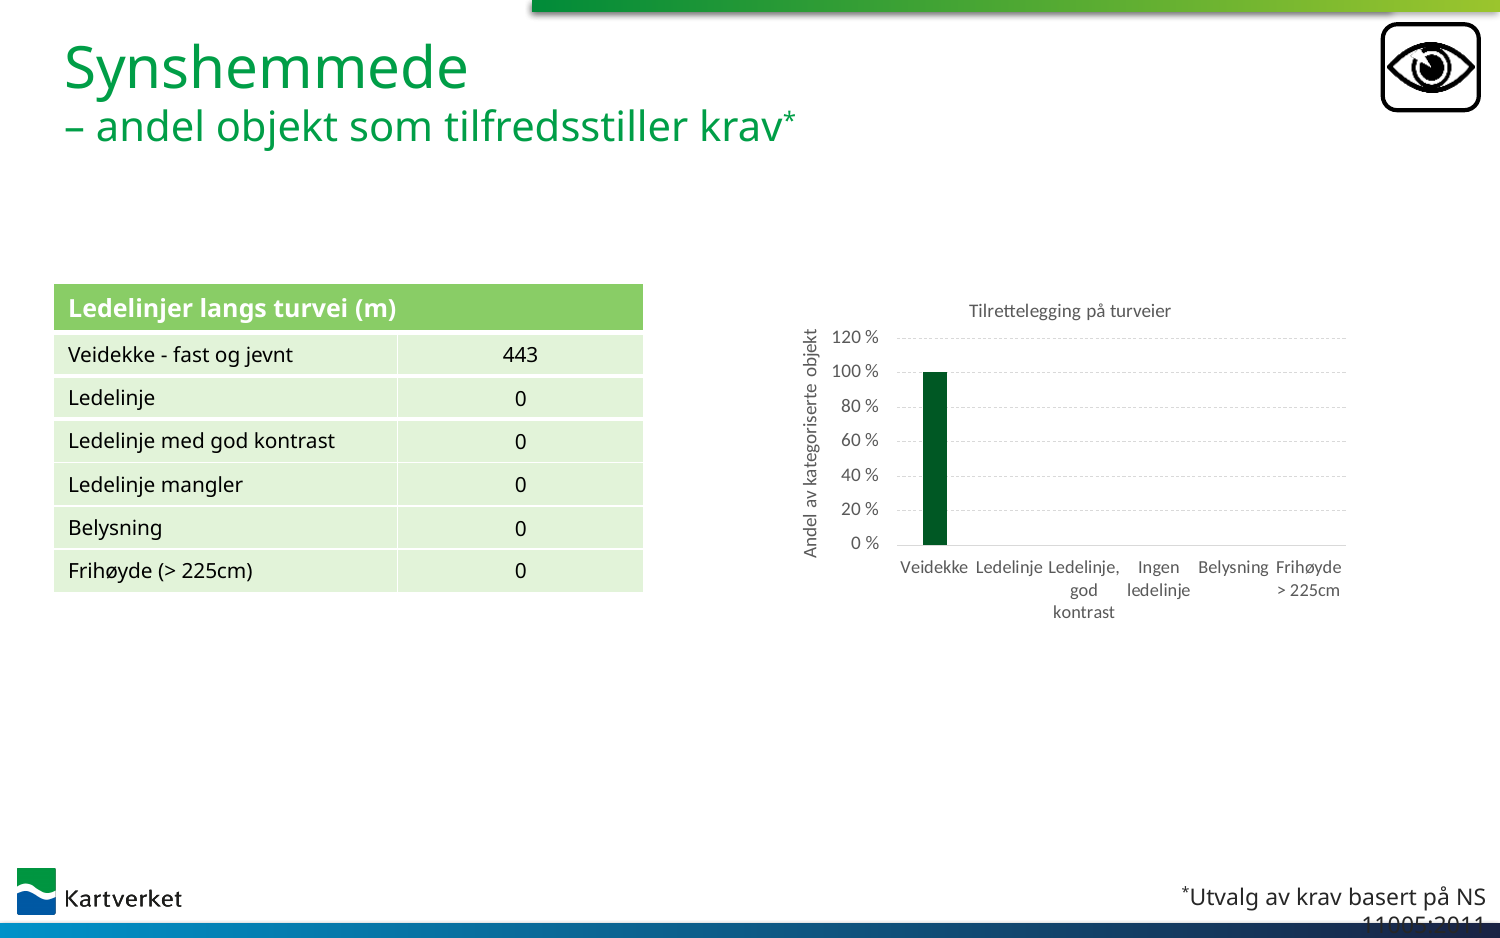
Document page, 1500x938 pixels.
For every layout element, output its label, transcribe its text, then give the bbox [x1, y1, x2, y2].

table_cell Ledelinje med god kontrast [54, 421, 397, 462]
table_cell 0 [398, 463, 643, 505]
table_cell 0 [398, 421, 643, 462]
text_box Synshemmede – andel objekt som tilfredsstiller krav* [49, 24, 1431, 158]
table_cell 0 [398, 507, 643, 548]
table_cell Belysning [54, 507, 397, 548]
table_header Ledelinjer langs turvei (m) [54, 284, 643, 330]
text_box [1382, 24, 1480, 111]
table_cell Ledelinje mangler [54, 463, 397, 505]
table_cell Ledelinje [54, 378, 397, 417]
table_cell 443 [398, 335, 643, 374]
picture [791, 291, 1349, 630]
table_cell 0 [398, 378, 643, 417]
text_box *Utvalg av krav basert på NS 11005:2011 [1068, 873, 1500, 938]
table_cell 0 [398, 550, 643, 592]
table_cell Veidekke - fast og jevnt [54, 335, 397, 374]
table_cell Frihøyde (> 225cm) [54, 550, 397, 592]
